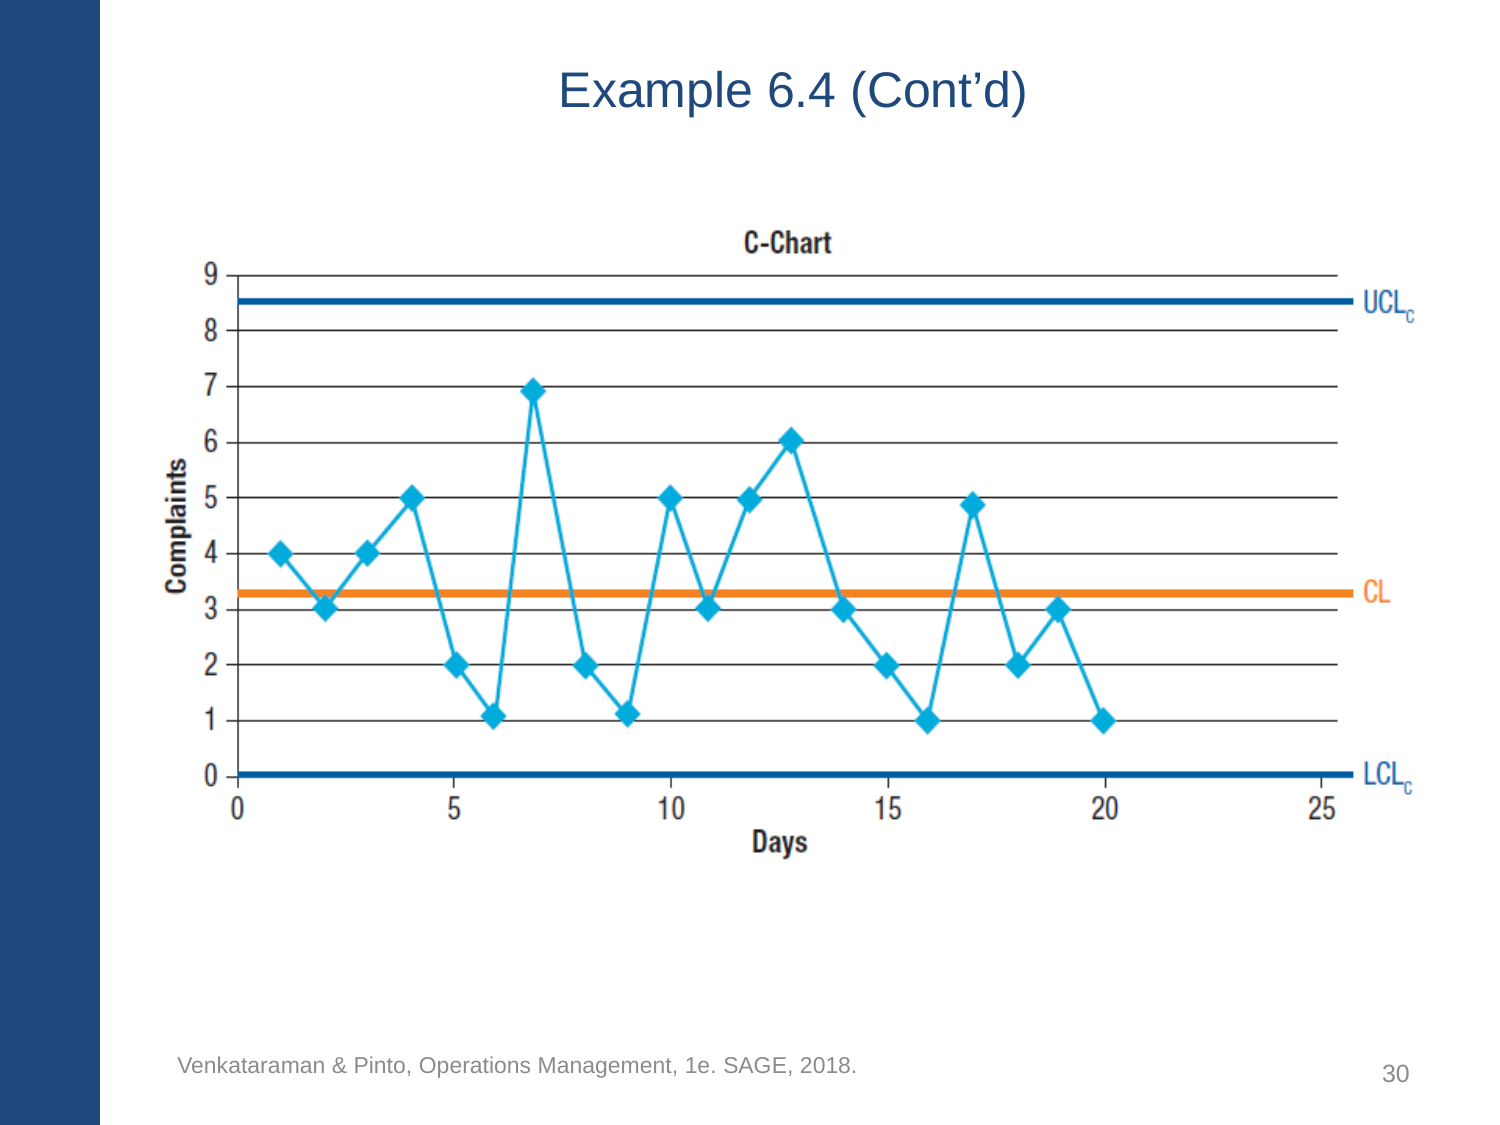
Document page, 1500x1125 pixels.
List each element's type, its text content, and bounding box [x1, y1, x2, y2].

slide_number 30 [1350, 1042, 1425, 1103]
footer Venkataraman & Pinto, Operations Management, 1e. SAGE, 2018. [162, 1042, 1313, 1103]
title Example 6.4 (Cont’d) [162, 24, 1425, 150]
picture [149, 224, 1474, 866]
